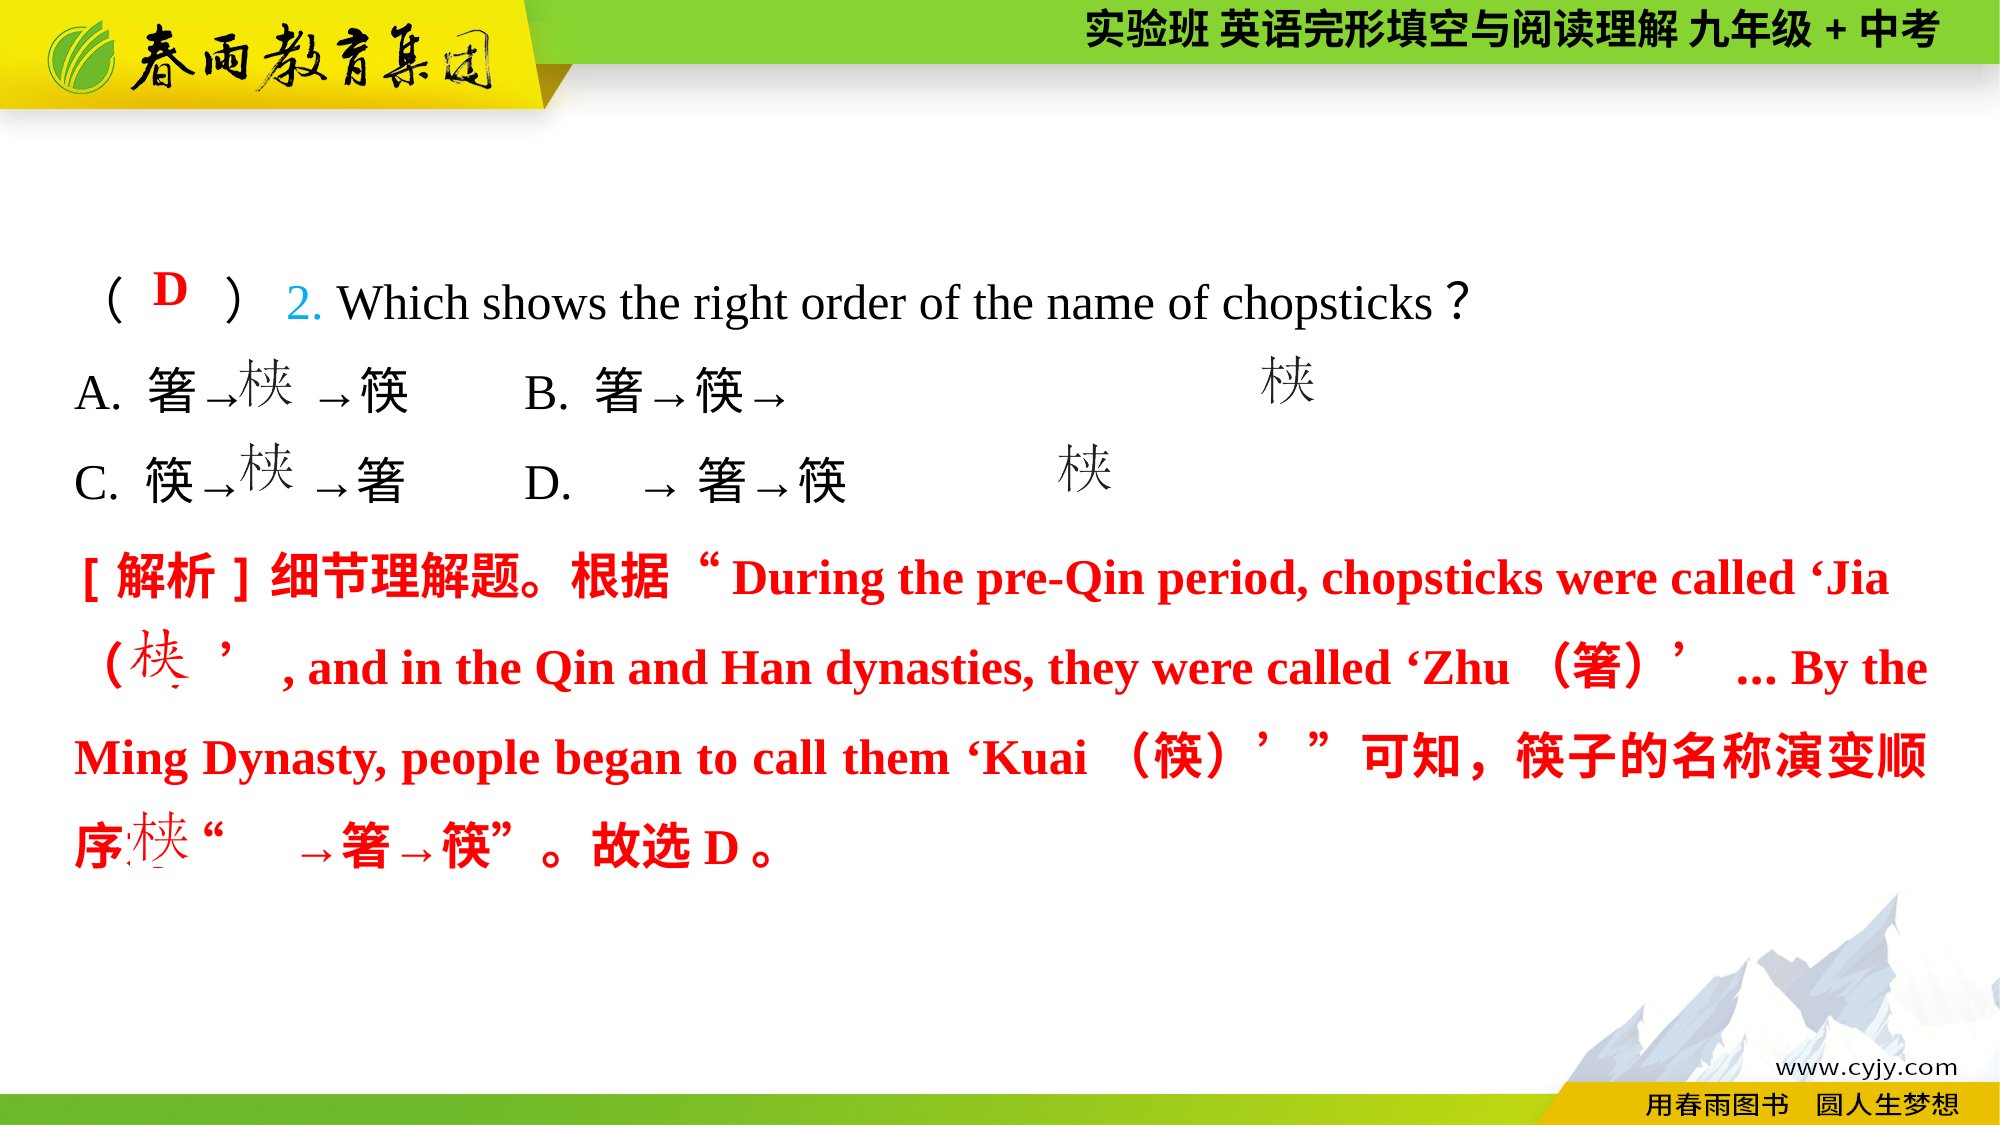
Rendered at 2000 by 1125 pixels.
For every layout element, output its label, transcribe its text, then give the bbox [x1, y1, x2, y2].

picture [0, 0, 2000, 1125]
list （ ）2. Which shows the right order of the name of chopsticks？ A. 箸→ →筷 B. 箸→筷→ C. 筷→ →箸 D. →箸→筷 [59, 231, 1944, 520]
text_box D [138, 248, 204, 323]
text_box [解析]细节理解题。根据“During the pre-Qin period, chopsticks were called ‘Jia （ ）’, and in the Qin and Han dynasties, they were called ‘Zhu（箸）’... By the Ming Dynasty, people began to call them ‘Kuai（筷）’”可知，筷子的名称演变顺序为“ →箸→筷”。故选D。 [59, 520, 1944, 883]
